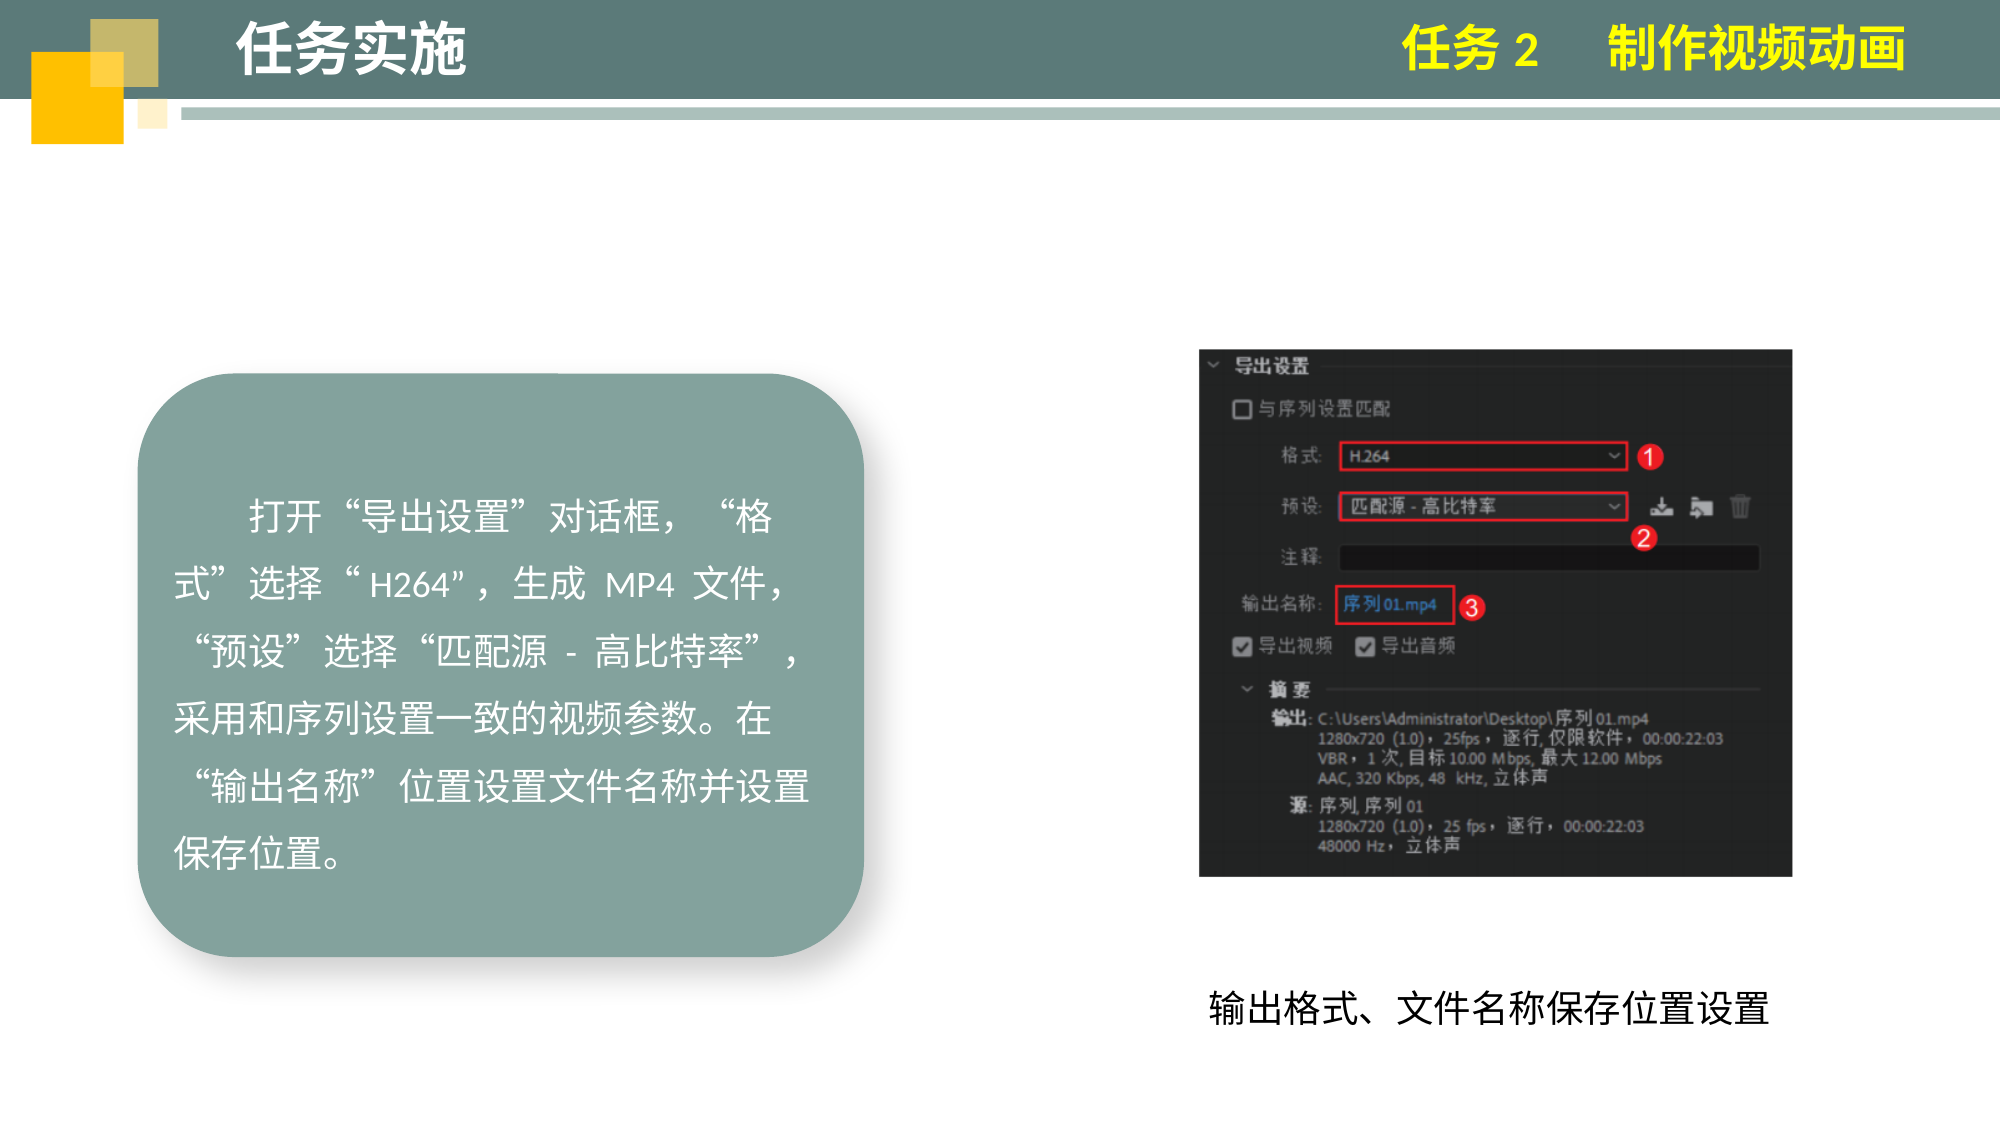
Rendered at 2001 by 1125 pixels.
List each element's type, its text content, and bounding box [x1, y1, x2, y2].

text_box [137, 373, 865, 958]
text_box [0, 0, 2000, 145]
text_box 输出格式、文件名称保存位置设置 [1194, 964, 1856, 1038]
picture [1188, 342, 1800, 887]
text_box 打开“导出设置”对话框，“格式”选择“H264”，生成 MP4 文件，“预设”选择“匹配源 - 高比特率”，采用和序列设置一致的视频参数。在“输出名称”位置设置文件名称并设置保存位置。 [158, 462, 863, 883]
